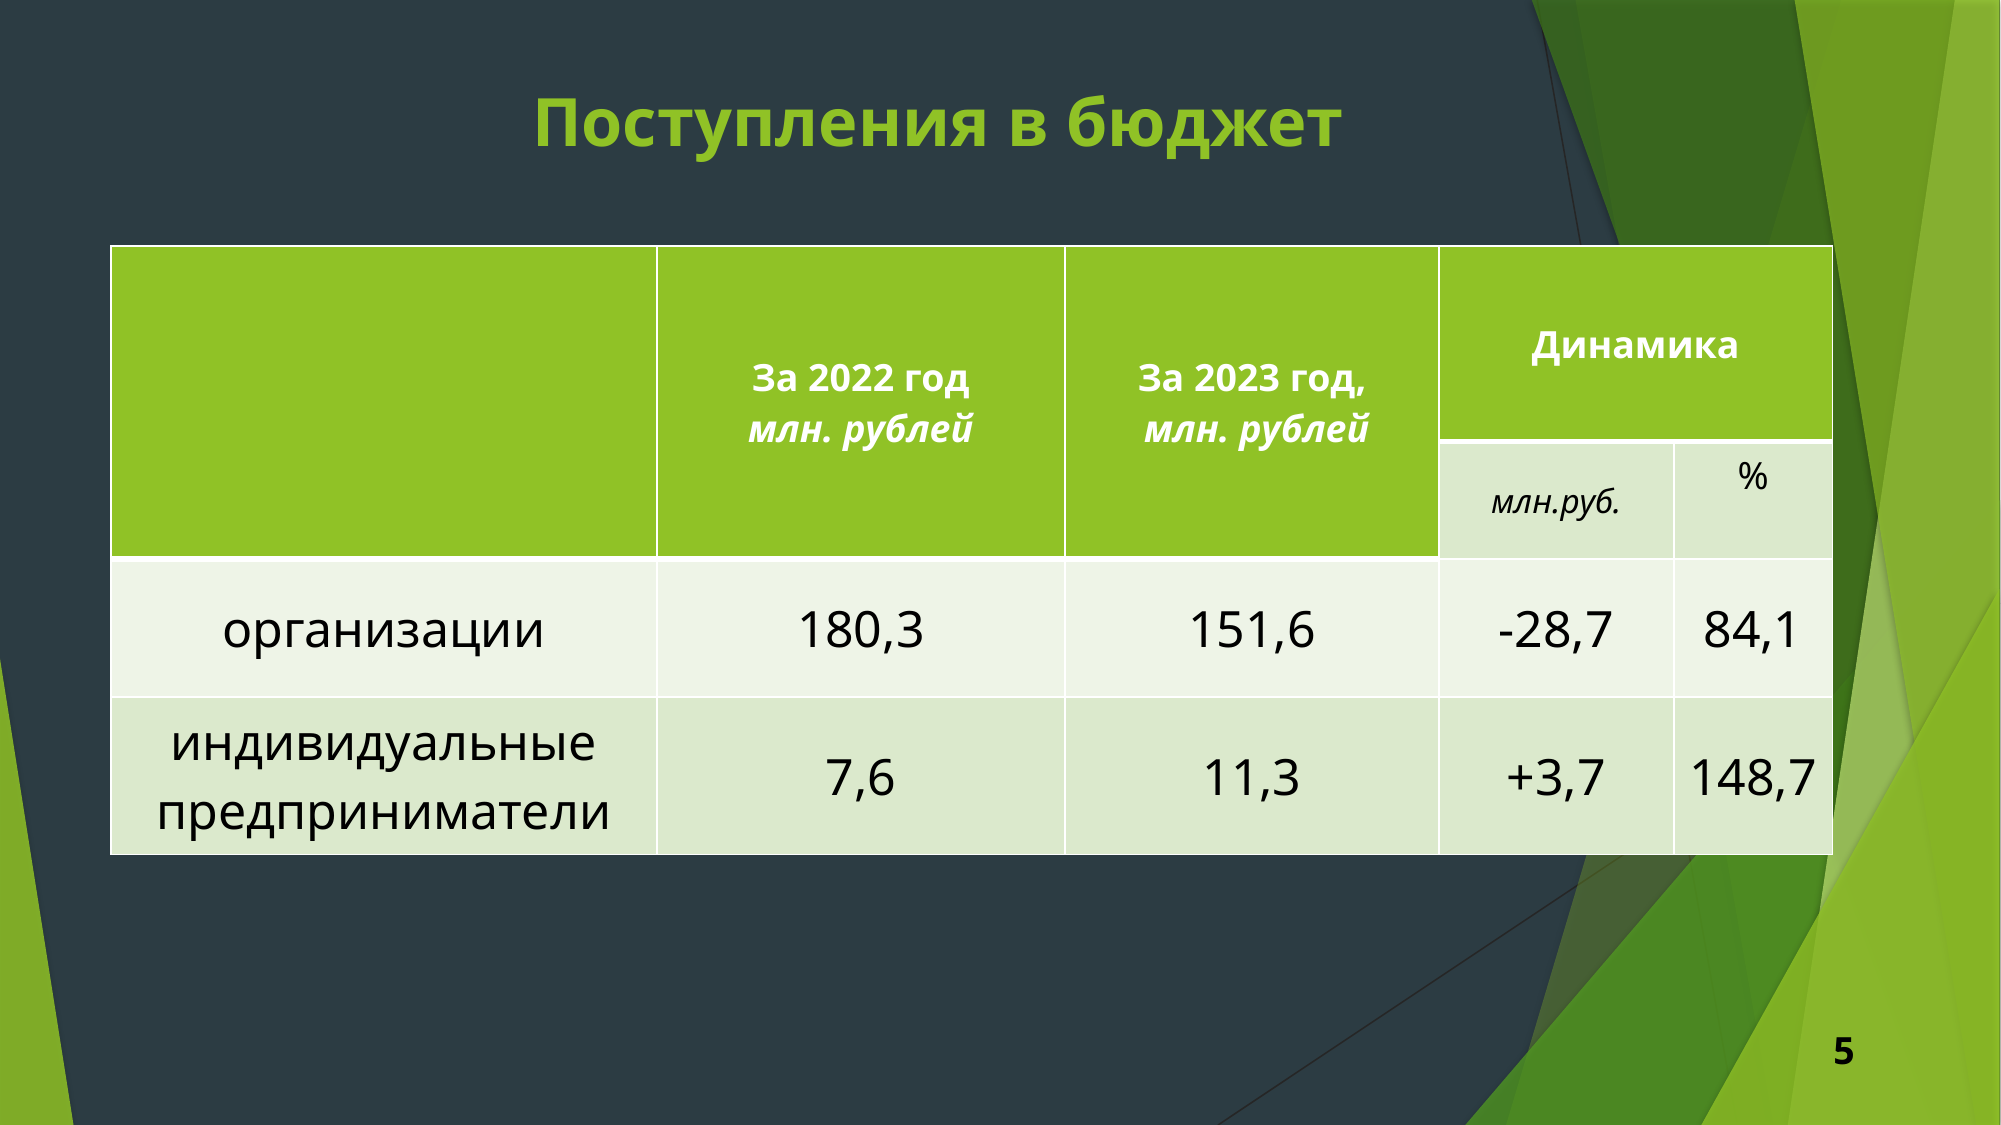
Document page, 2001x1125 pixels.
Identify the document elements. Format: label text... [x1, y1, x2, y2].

table_cell 84,1 [1675, 560, 1832, 696]
table_header За 2022 год млн. рублей [658, 247, 1064, 556]
table_cell организации [112, 562, 656, 696]
table_cell 151,6 [1066, 562, 1438, 696]
title Поступления в бюджет [111, 71, 1766, 176]
table_cell 148,7 [1675, 698, 1832, 854]
table_header [112, 247, 656, 556]
table_header Динамика [1440, 247, 1832, 439]
table_cell -28,7 [1440, 560, 1673, 696]
table_cell 11,3 [1066, 698, 1438, 854]
table_cell 180,3 [658, 562, 1064, 696]
table_header За 2023 год, млн. рублей [1066, 247, 1438, 556]
table_cell индивидуальные предприниматели [112, 698, 656, 854]
table_cell % [1675, 444, 1832, 558]
table_cell 7,6 [658, 698, 1064, 854]
text_box 5 [1818, 1019, 1878, 1080]
table_cell млн.руб. [1440, 444, 1673, 558]
table_cell +3,7 [1440, 698, 1673, 854]
